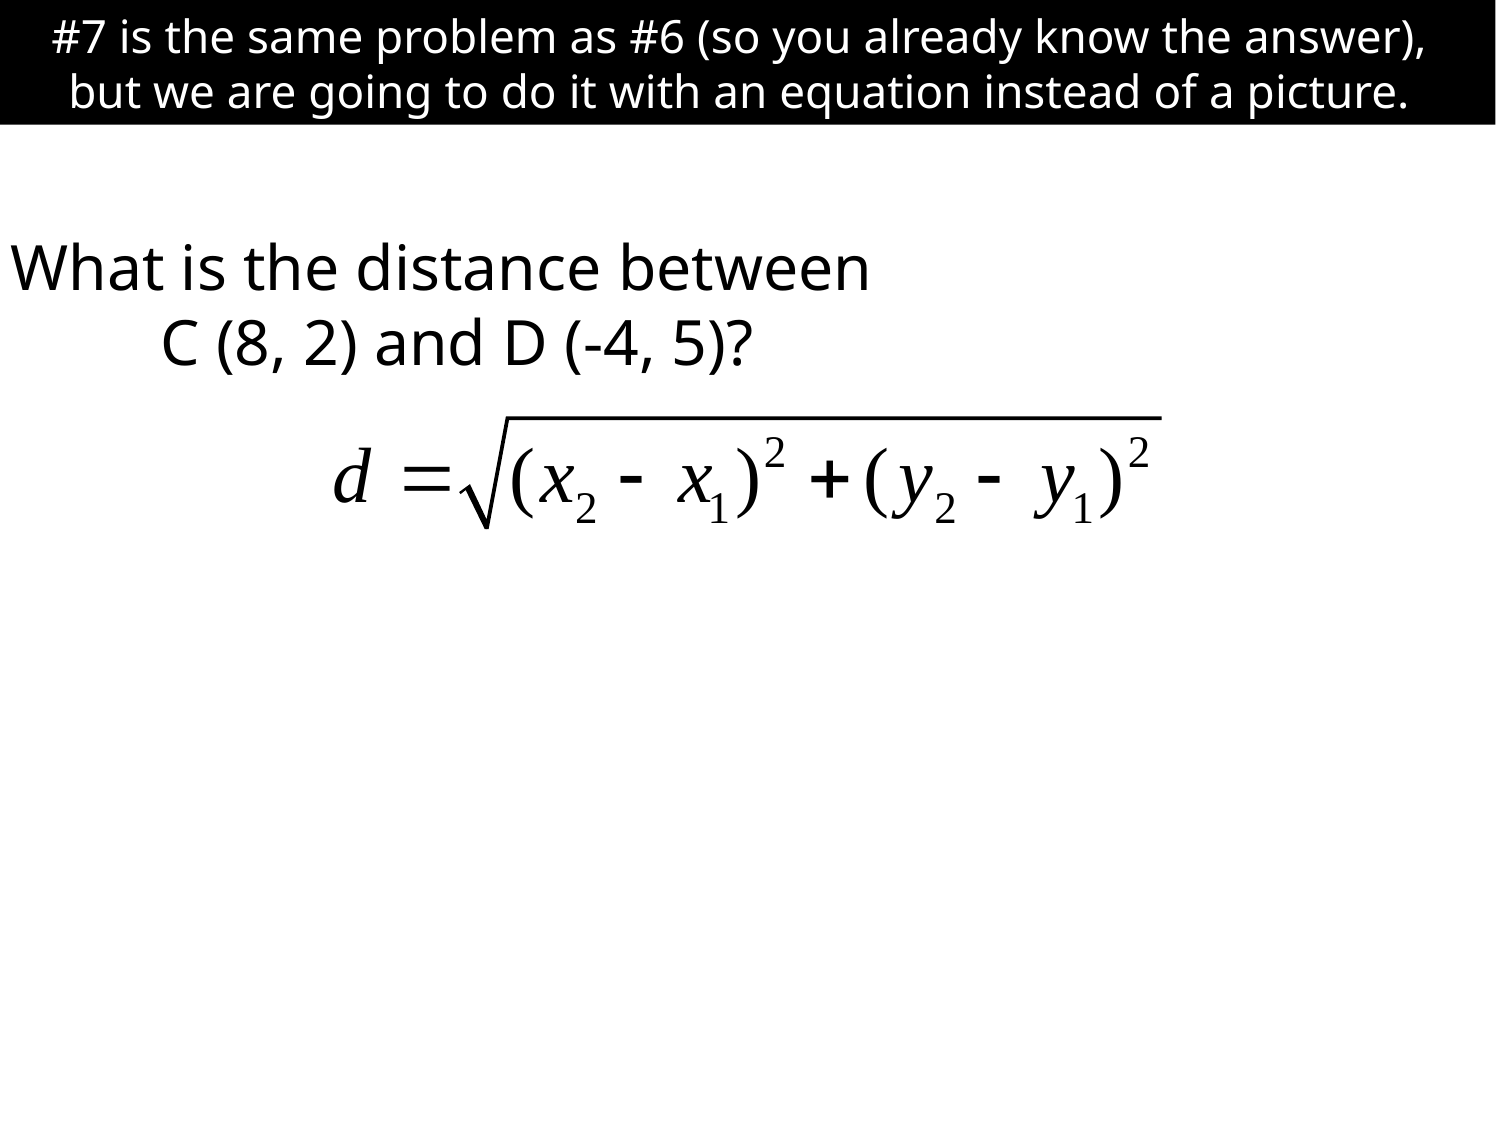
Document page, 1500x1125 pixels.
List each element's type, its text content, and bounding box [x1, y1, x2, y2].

text_box #7 is the same problem as #6 (so you already know the answer), but we are going to do it with an equation instead of a picture. [0, 0, 1496, 125]
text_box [320, 399, 1180, 759]
text_box What is the distance between C (8, 2) and D (-4, 5)? [0, 220, 1496, 386]
